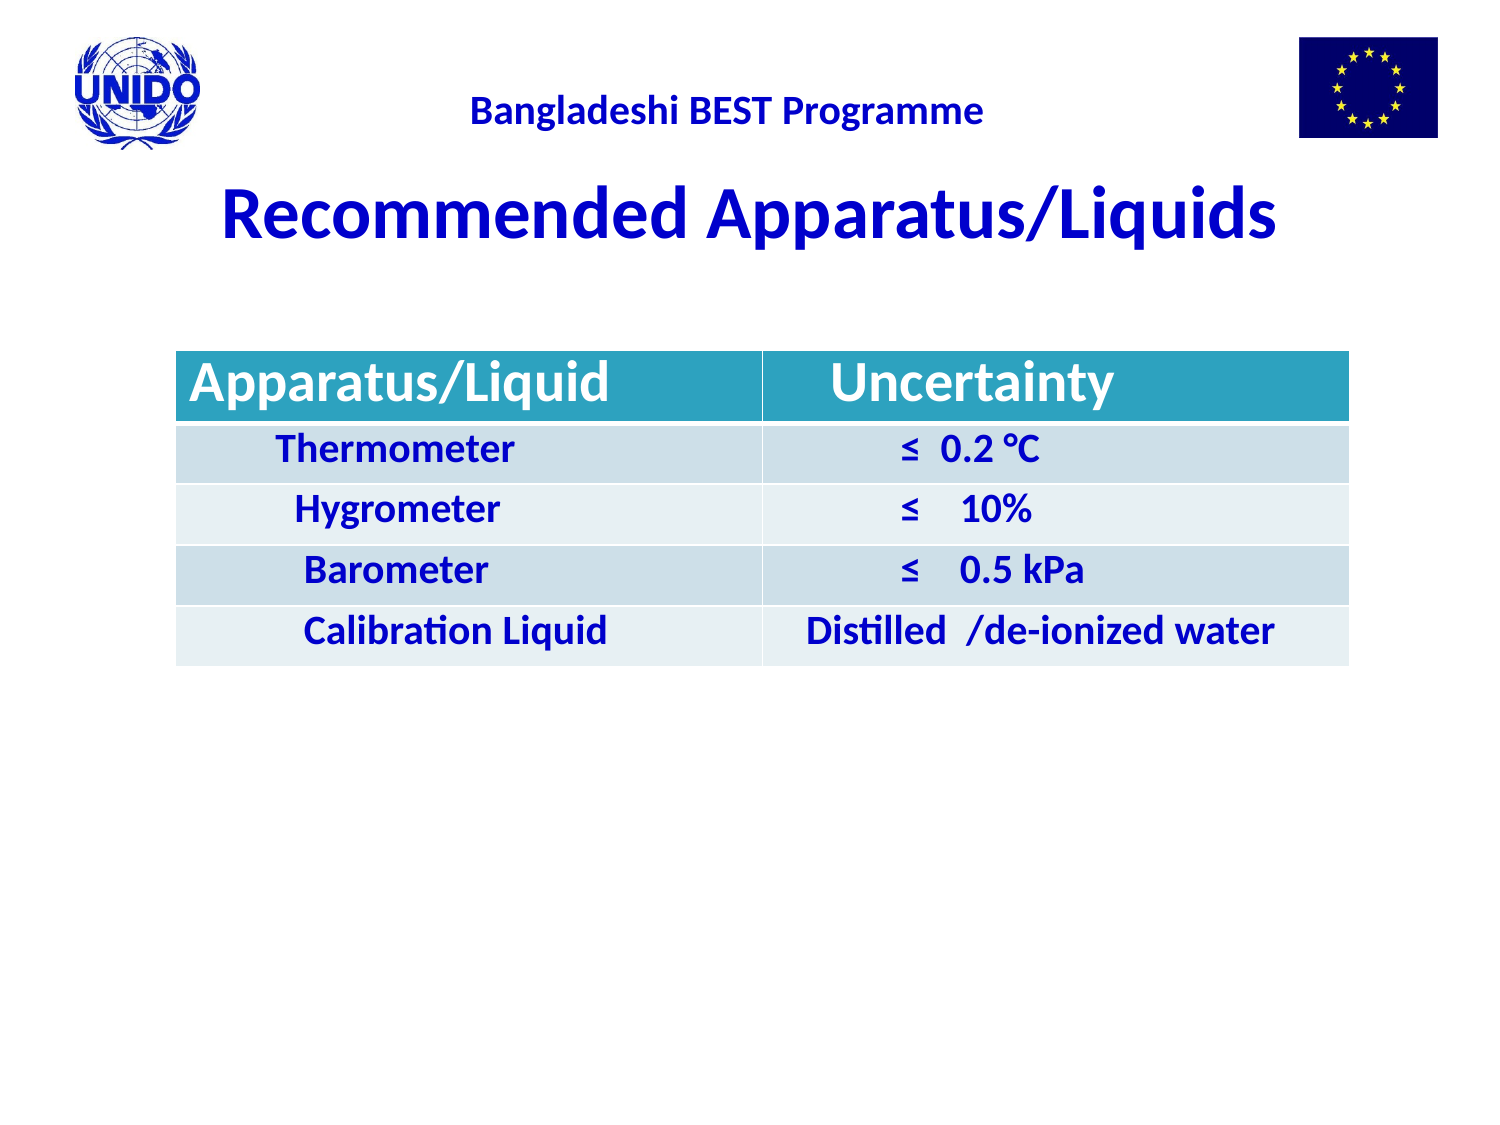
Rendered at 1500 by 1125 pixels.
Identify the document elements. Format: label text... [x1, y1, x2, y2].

table_cell Hygrometer [176, 485, 762, 544]
table_cell Calibration Liquid [176, 607, 762, 666]
table_cell Thermometer [176, 426, 762, 483]
table_cell ≤ 0.2 °C [763, 426, 1349, 483]
title Recommended Apparatus/Liquids [112, 87, 1388, 329]
text_box Bangladeshi BEST Programme [312, 75, 1088, 140]
table_cell ≤ 0.5 kPa [763, 546, 1349, 605]
picture [74, 37, 201, 151]
table_cell Barometer [176, 546, 762, 605]
table_cell Distilled /de-ionized water [763, 607, 1349, 666]
table_cell ≤ 10% [763, 485, 1349, 544]
picture [1299, 37, 1438, 138]
table_header Uncertainty [763, 351, 1349, 421]
table_header Apparatus/Liquid [176, 351, 762, 421]
